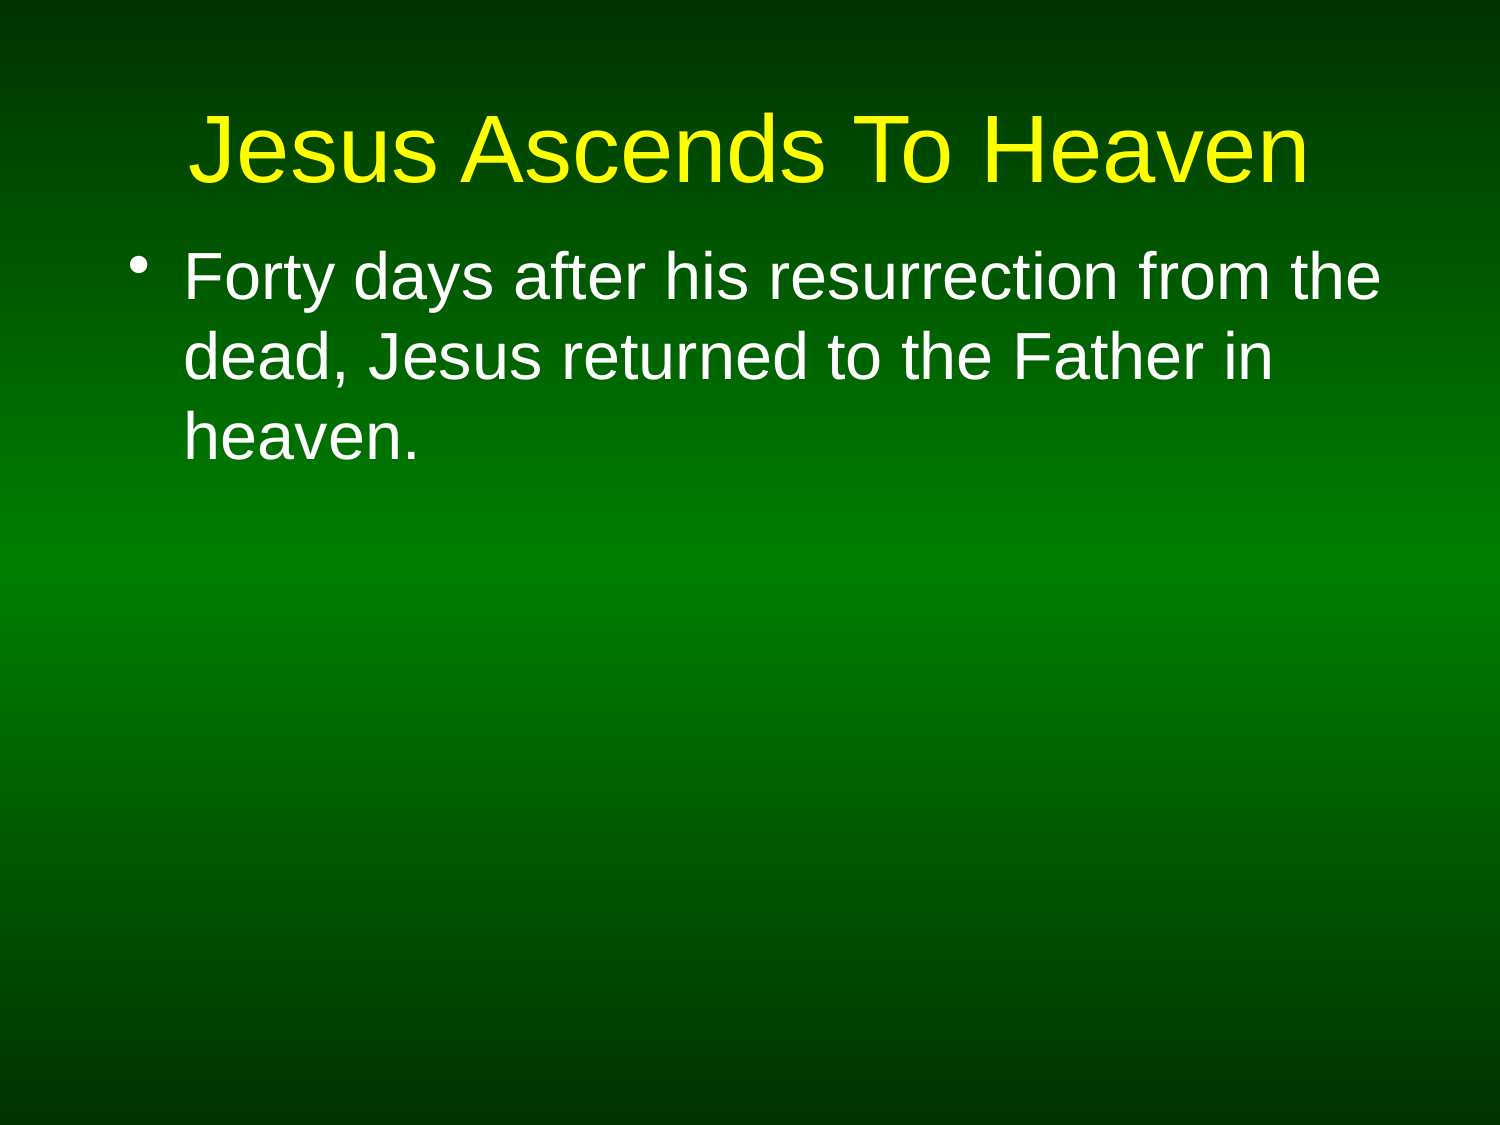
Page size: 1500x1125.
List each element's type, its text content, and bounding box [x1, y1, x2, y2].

list Forty days after his resurrection from the dead, Jesus returned to the Father in heaven. [112, 224, 1463, 1125]
title Jesus Ascends To Heaven [37, 50, 1463, 238]
